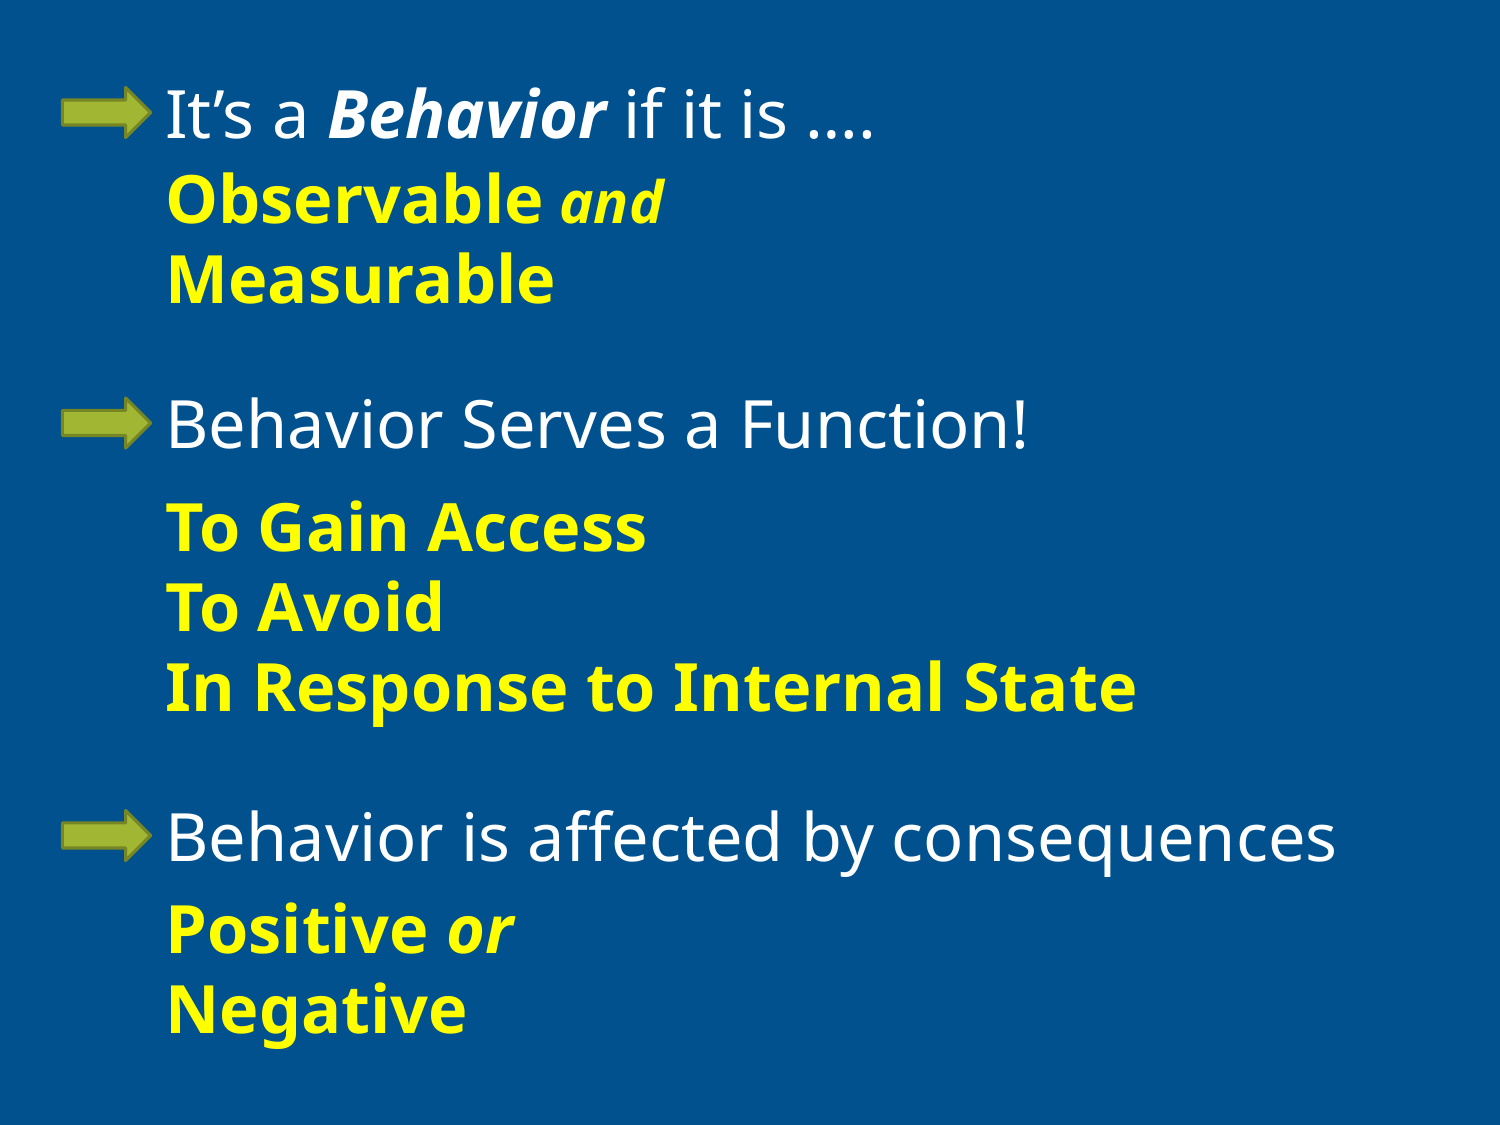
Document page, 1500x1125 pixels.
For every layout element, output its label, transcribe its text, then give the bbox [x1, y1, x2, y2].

text_box [60, 86, 152, 139]
text_box Observable and Measurable [150, 149, 1001, 325]
text_box [60, 396, 152, 450]
text_box To Gain Access To Avoid In Response to Internal State [150, 477, 1425, 732]
text_box Behavior is affected by consequences [150, 787, 1450, 883]
text_box Behavior Serves a Function! [150, 374, 1300, 470]
title It’s a Behavior if it is …. [150, 0, 1500, 225]
text_box Positive or Negative [150, 879, 977, 1054]
text_box [60, 809, 152, 862]
